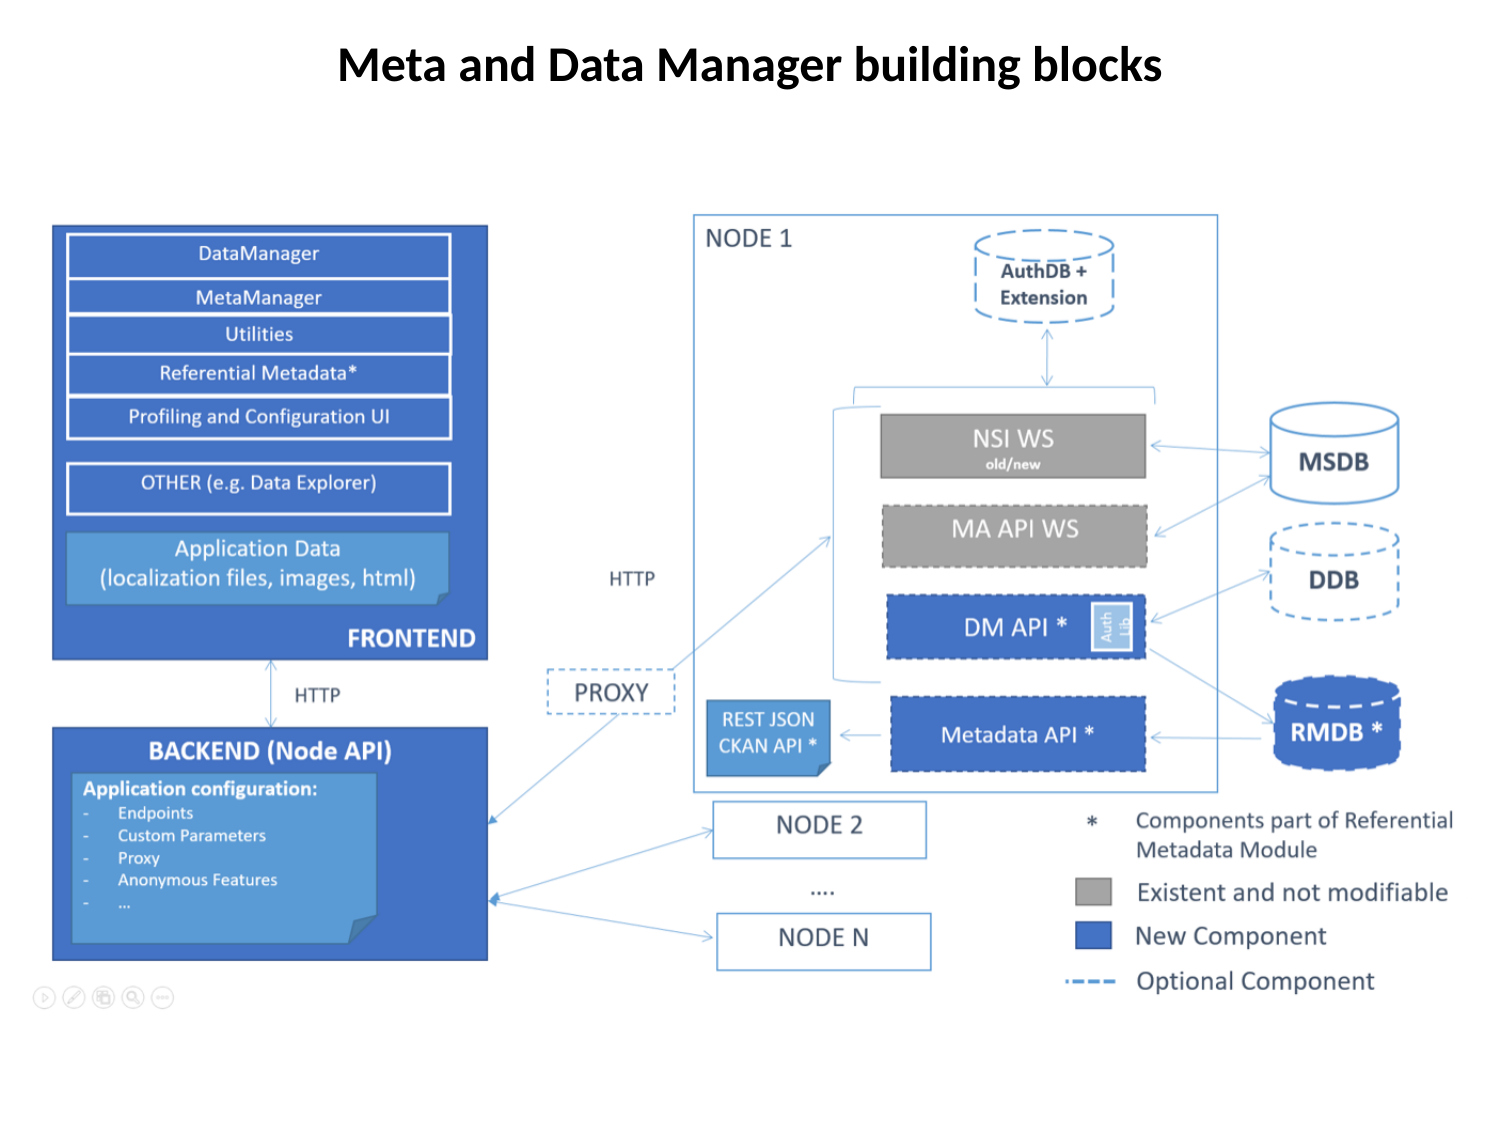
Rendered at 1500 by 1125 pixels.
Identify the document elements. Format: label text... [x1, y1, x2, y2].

picture [31, 197, 1468, 1024]
text_box Meta and Data Manager building blocks [53, 24, 1447, 99]
